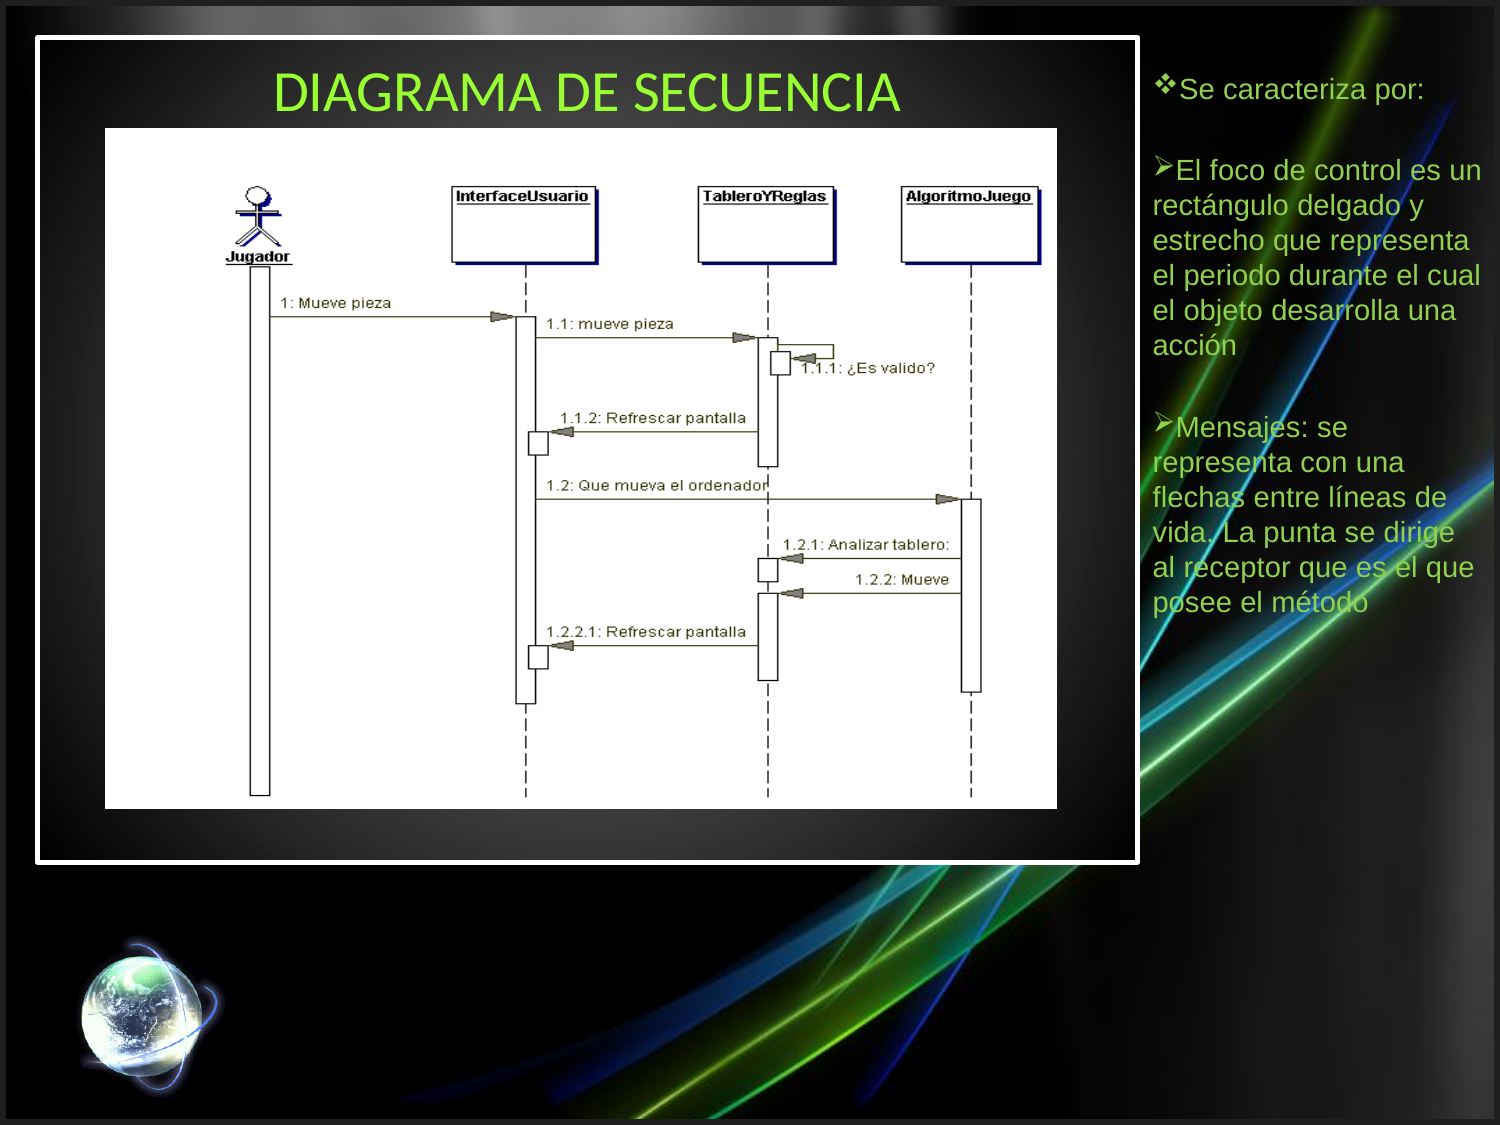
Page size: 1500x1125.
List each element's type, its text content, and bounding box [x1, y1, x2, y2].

picture [105, 128, 1058, 809]
picture [6, 6, 1494, 1119]
title DIAGRAMA DE SECUENCIA [137, 37, 1038, 127]
list Se caracteriza por: El foco de control es un rectángulo delgado y estrecho que representa el periodo durante el cual el objeto desarrolla una acción Mensajes: se representa con una flechas entre líneas de vida. La punta se dirige al receptor que es el que posee el método [1137, 62, 1500, 825]
